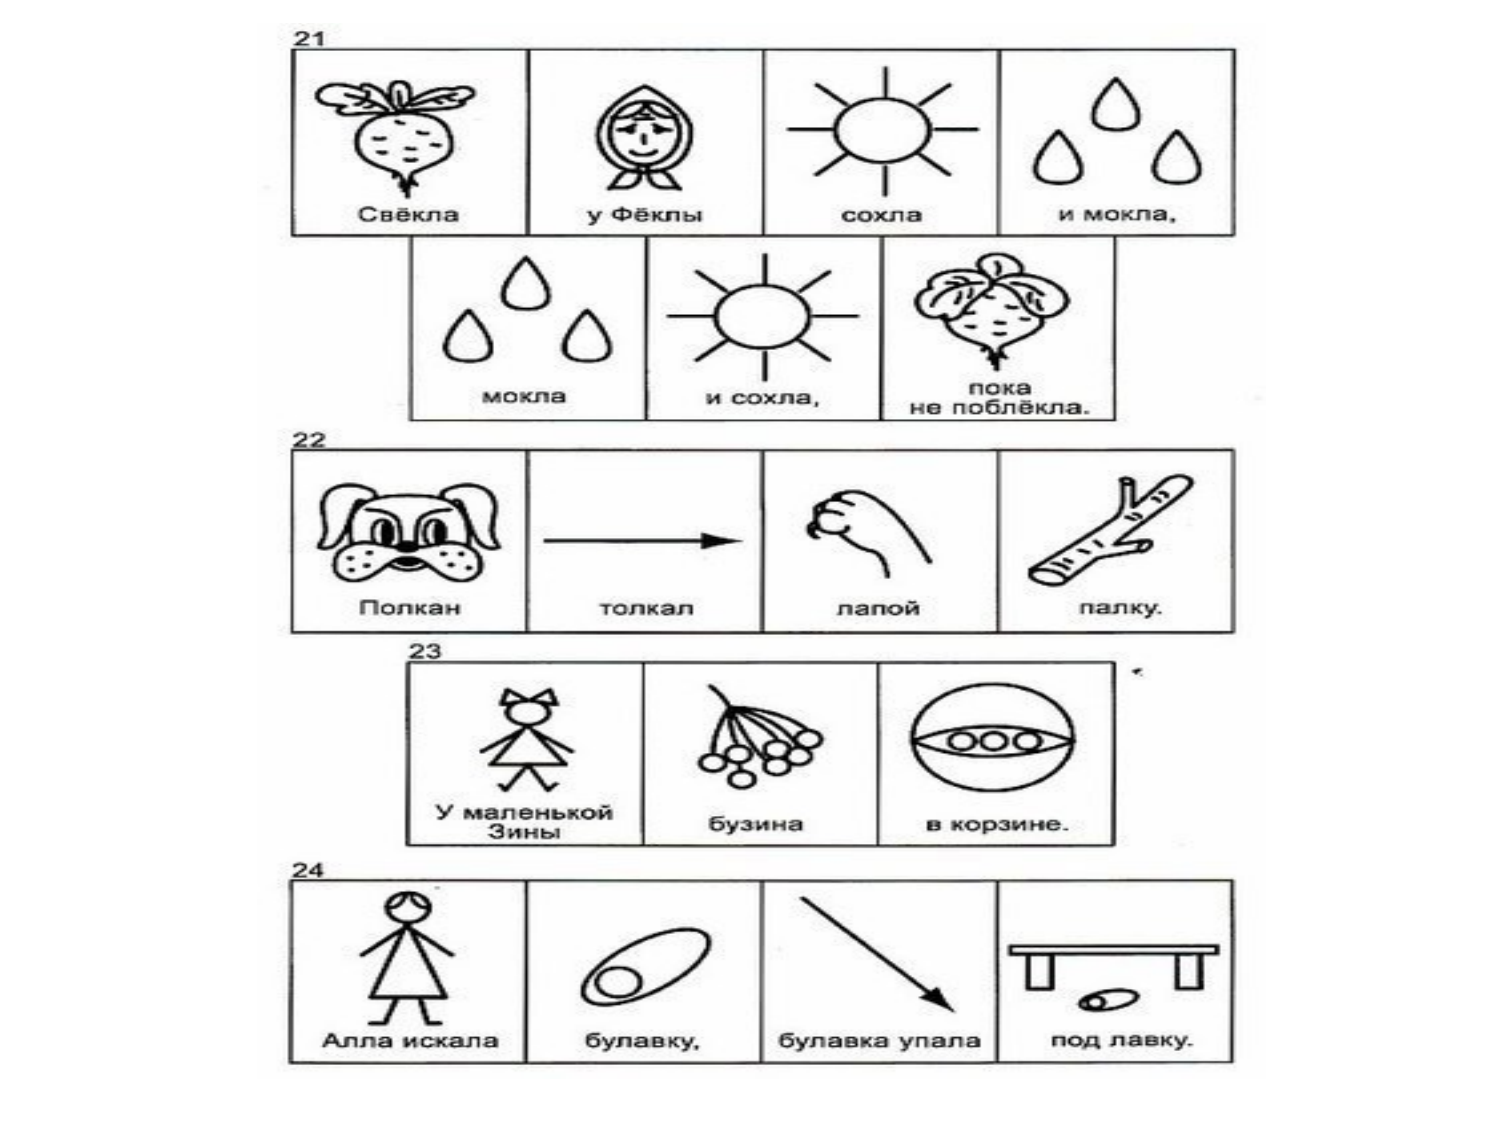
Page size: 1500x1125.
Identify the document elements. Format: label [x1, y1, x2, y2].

picture [257, 23, 1266, 1079]
